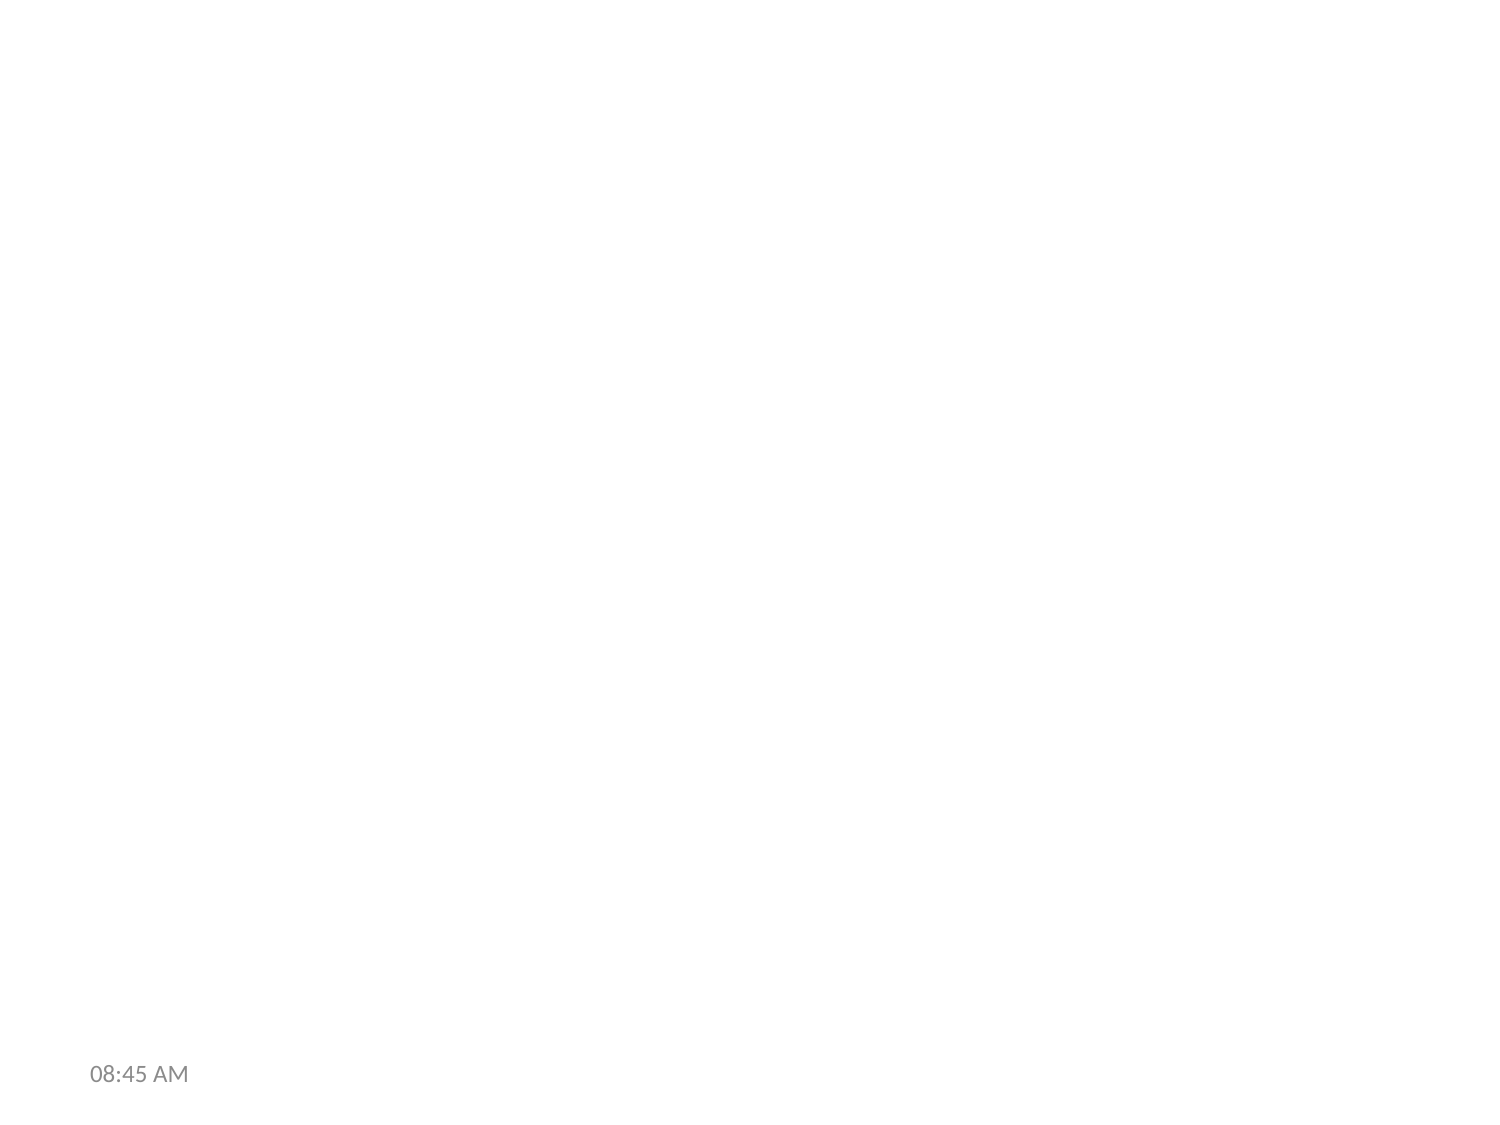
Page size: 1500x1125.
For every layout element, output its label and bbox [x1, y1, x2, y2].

slide_number [75, 1042, 425, 1103]
